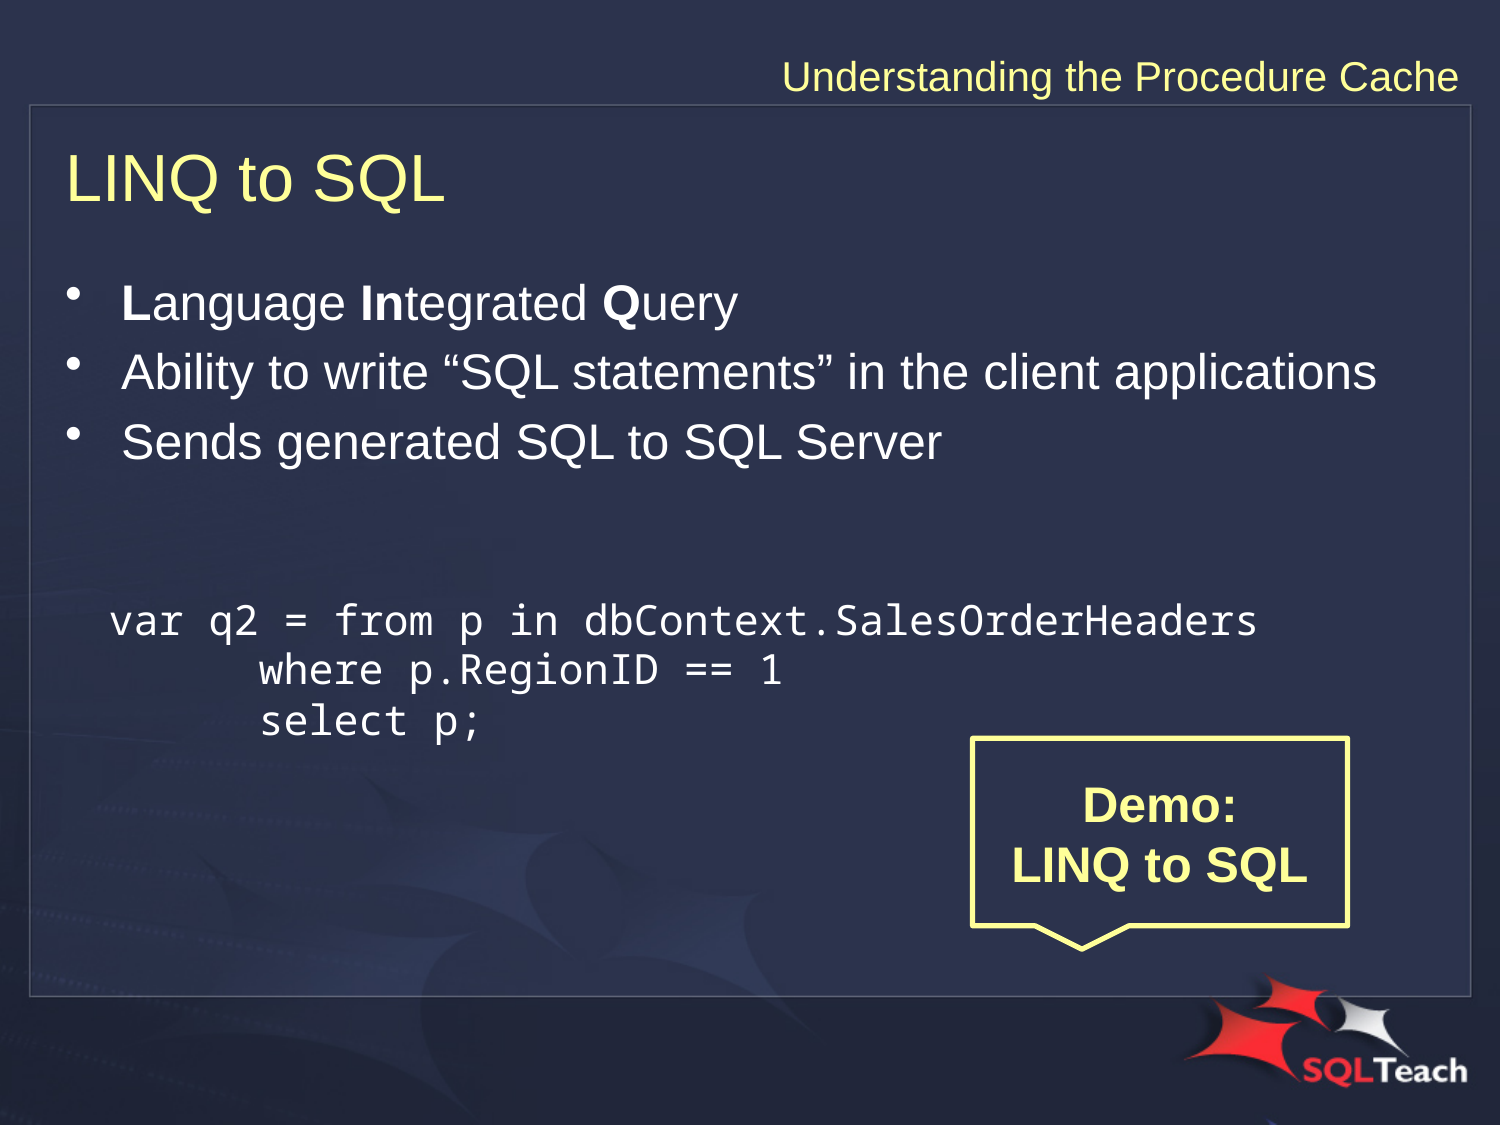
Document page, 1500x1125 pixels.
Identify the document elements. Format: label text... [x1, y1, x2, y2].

list Language Integrated Query Ability to write “SQL statements” in the client applications Sends generated SQL to SQL Server [49, 262, 1463, 988]
picture [0, 0, 1500, 1125]
title LINQ to SQL [49, 137, 1326, 213]
text_box var q2 = from p in dbContext.SalesOrderHeaders where p.RegionID == 1 select p; [93, 585, 1394, 751]
text_box Demo: LINQ to SQL [970, 736, 1350, 952]
